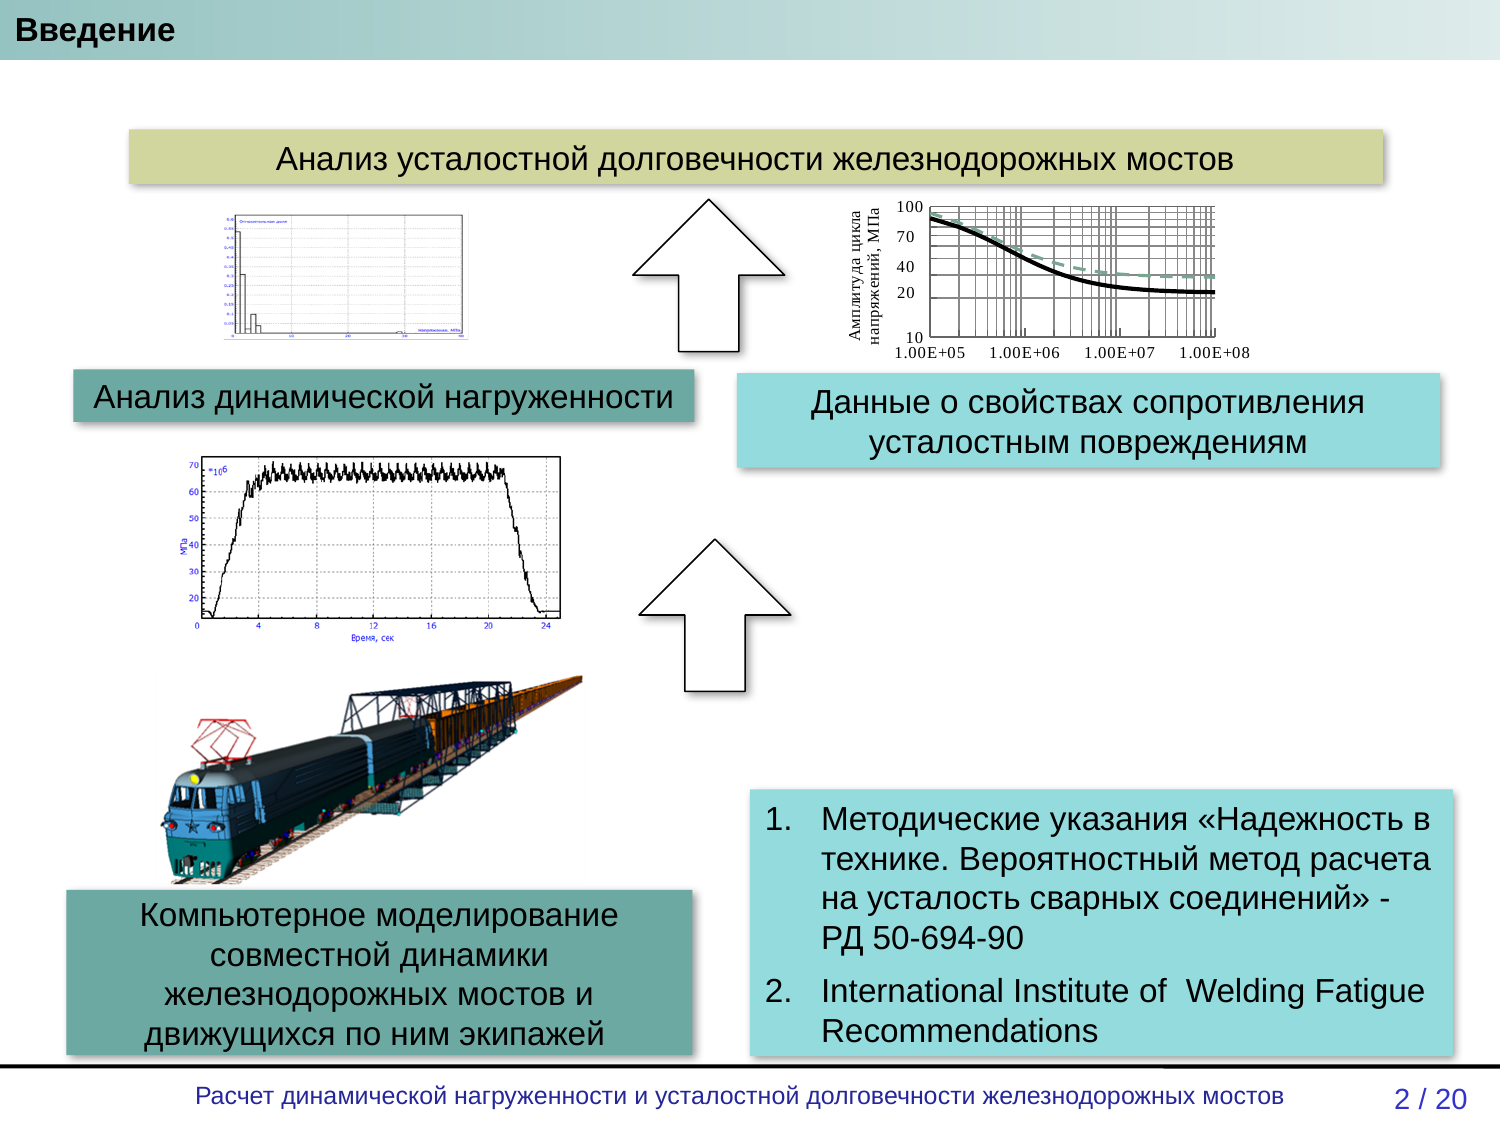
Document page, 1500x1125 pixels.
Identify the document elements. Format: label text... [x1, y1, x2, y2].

text_box [639, 539, 791, 692]
picture [222, 210, 469, 341]
text_box Данные о свойствах сопротивления усталостным повреждениям [736, 373, 1441, 468]
text_box Компьютерное моделирование совместной динамики железнодорожных мостов и движущихся по ним экипажей [66, 889, 693, 1056]
text_box Методические указания «Надежность в технике. Вероятностный метод расчета на усталость сварных соединений» - РД 50-694-90 International Institute of Welding Fatigue Recommendations [749, 789, 1453, 1057]
picture [152, 668, 589, 889]
text_box Анализ усталостной долговечности железнодорожных мостов [128, 129, 1383, 184]
picture [172, 444, 572, 647]
text_box Введение [0, 0, 1500, 58]
text_box [632, 199, 785, 352]
text_box Анализ динамической нагруженности [73, 369, 695, 422]
chart [832, 188, 1292, 363]
